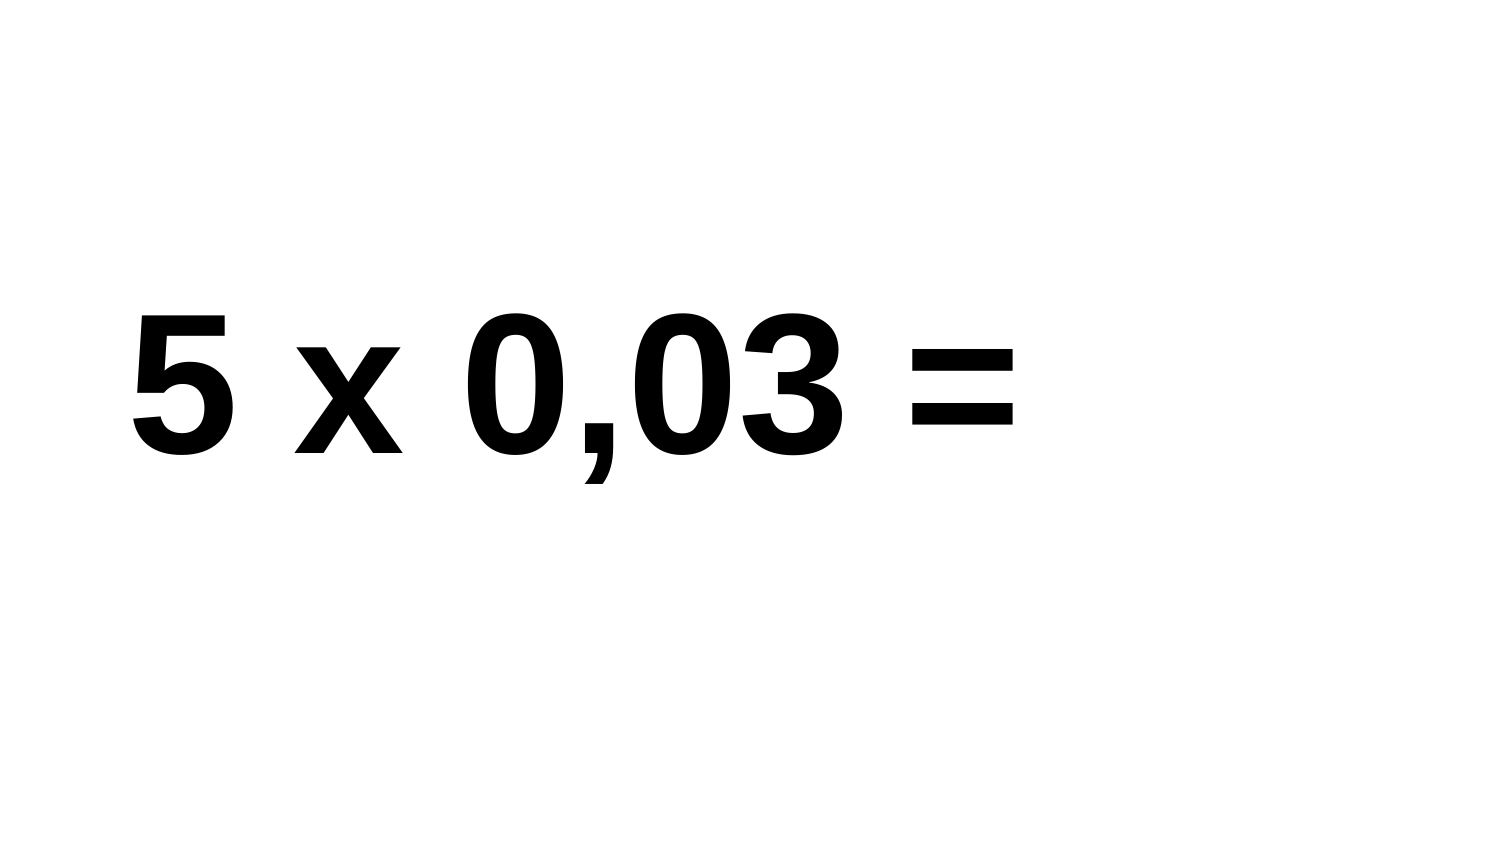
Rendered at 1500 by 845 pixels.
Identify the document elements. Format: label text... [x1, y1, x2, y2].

text_box 5 x 0,03 = [112, 317, 1388, 509]
